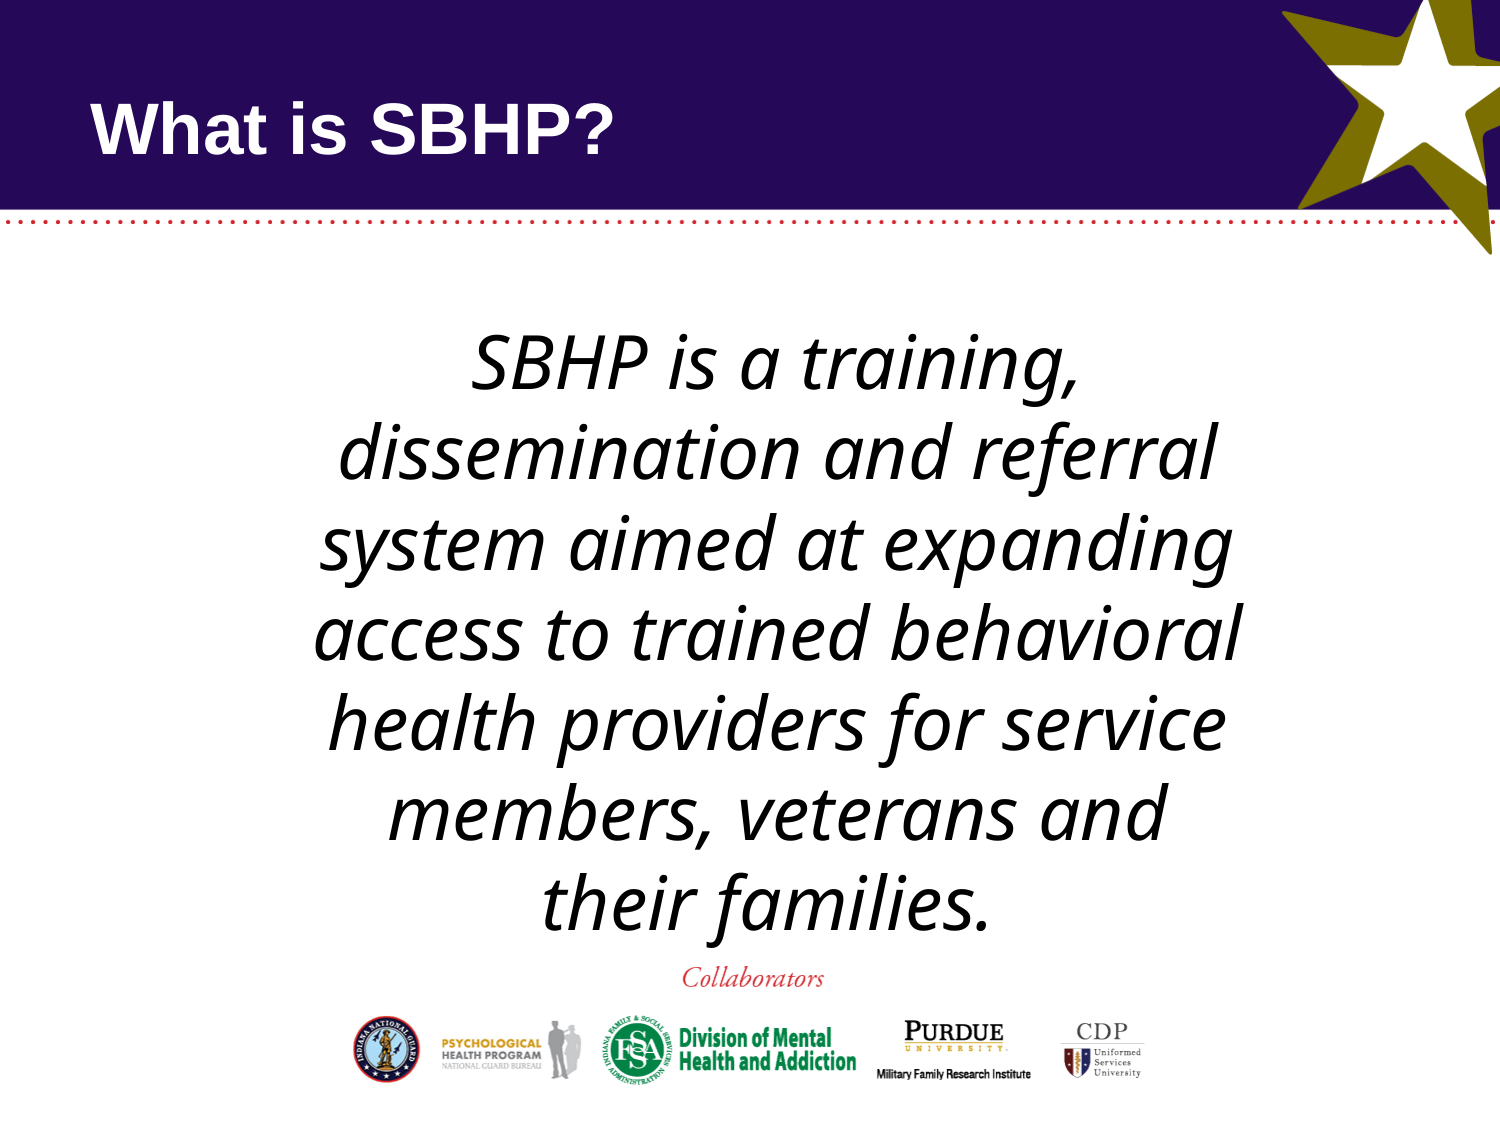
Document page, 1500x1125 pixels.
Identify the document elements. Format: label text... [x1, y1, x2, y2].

list SBHP is a training, dissemination and referral system aimed at expanding access to trained behavioral health providers for service members, veterans and their families. [237, 212, 1263, 955]
title What is SBHP? [75, 37, 1313, 213]
picture [0, 0, 1500, 1125]
